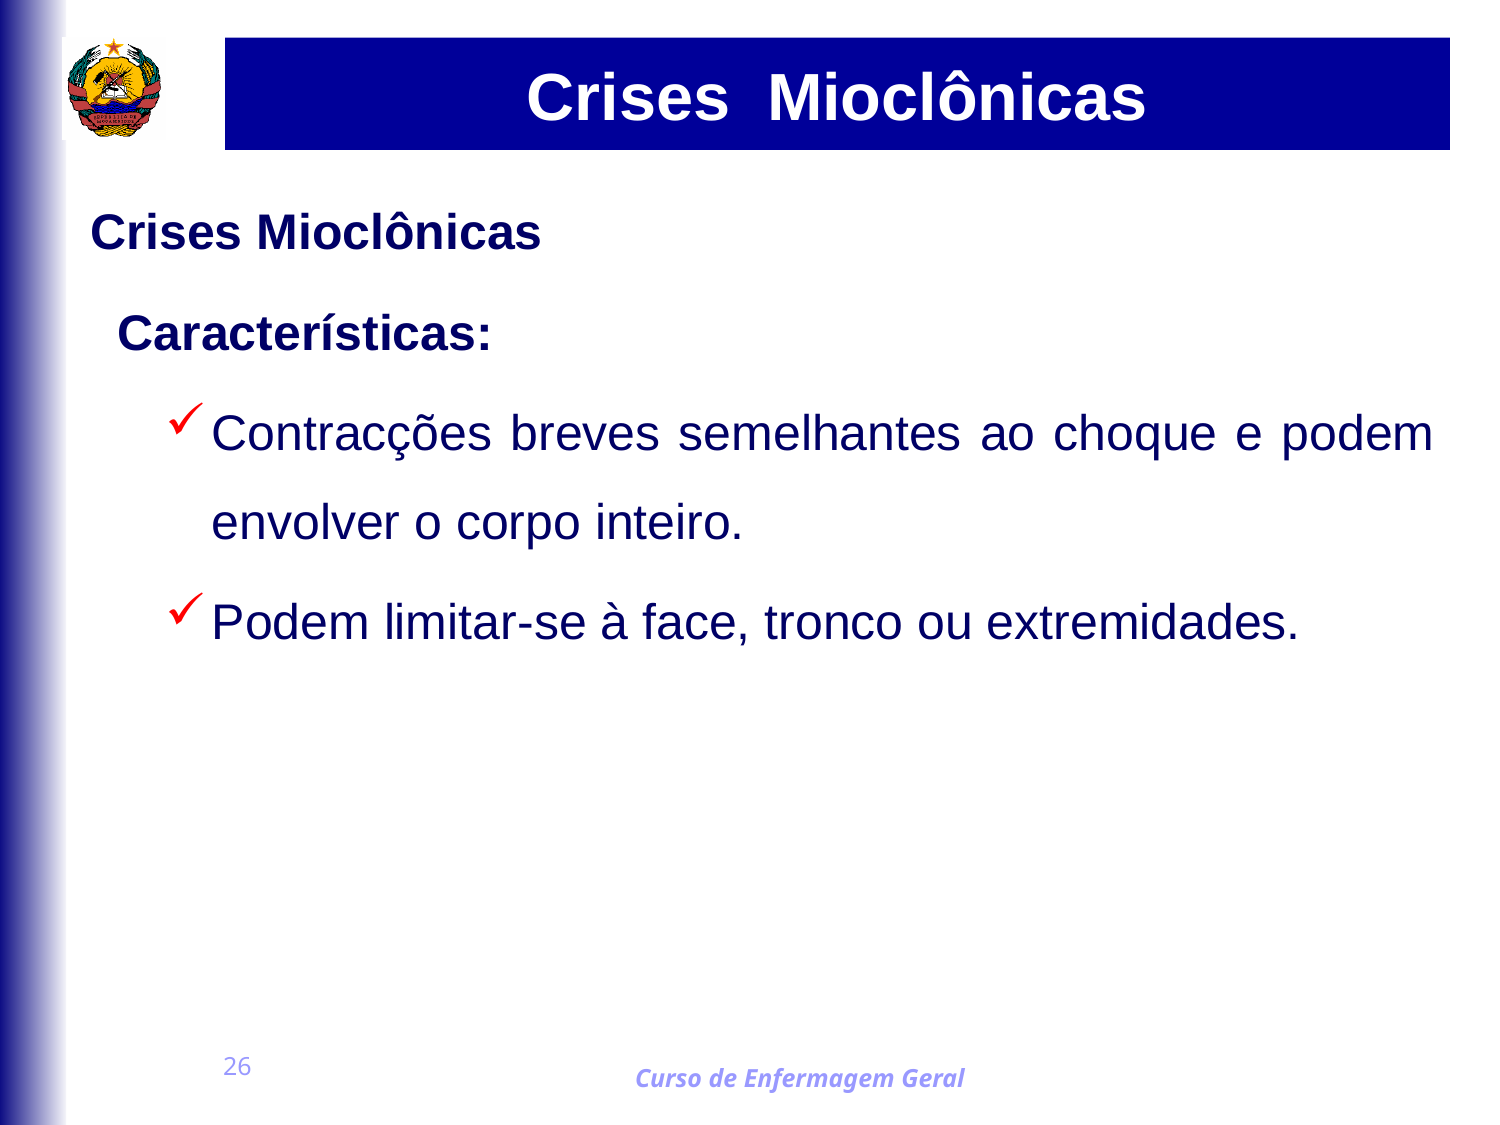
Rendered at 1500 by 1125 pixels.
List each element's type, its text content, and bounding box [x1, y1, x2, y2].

footer Curso de Enfermagem Geral [499, 1049, 1101, 1101]
slide_number 26 [62, 1037, 413, 1098]
title Crises Mioclônicas [224, 37, 1451, 151]
list Crises Mioclônicas Características: Contracções breves semelhantes ao choque e podem envolver o corpo inteiro. Podem limitar-se à face, tronco ou extremidades. [74, 162, 1451, 988]
